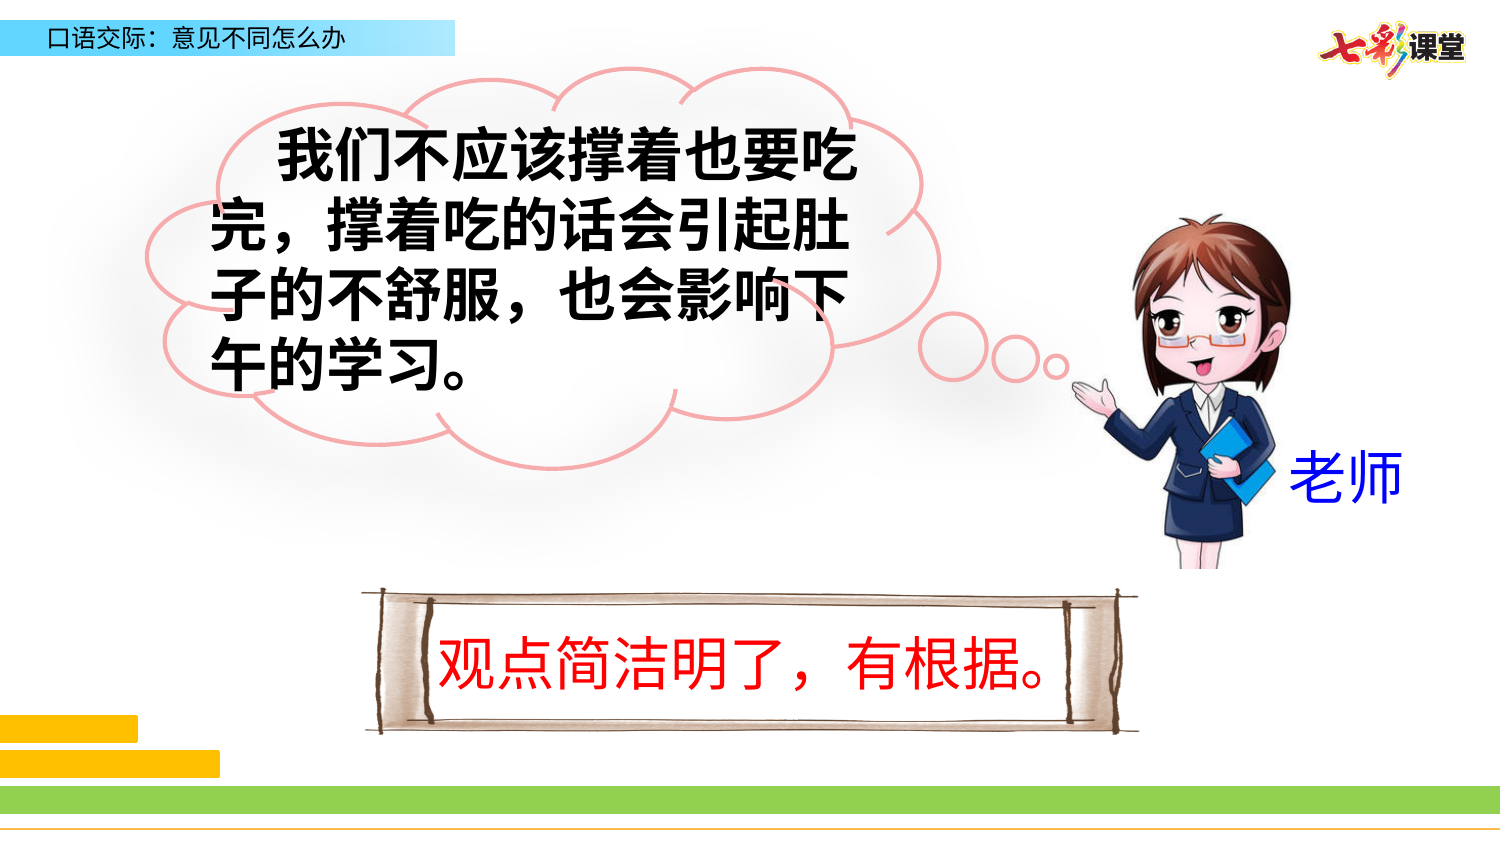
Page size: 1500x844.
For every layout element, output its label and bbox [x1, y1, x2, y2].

picture [1316, 20, 1468, 80]
text_box [147, 67, 940, 468]
text_box [1068, 208, 1421, 569]
text_box [359, 586, 1140, 735]
